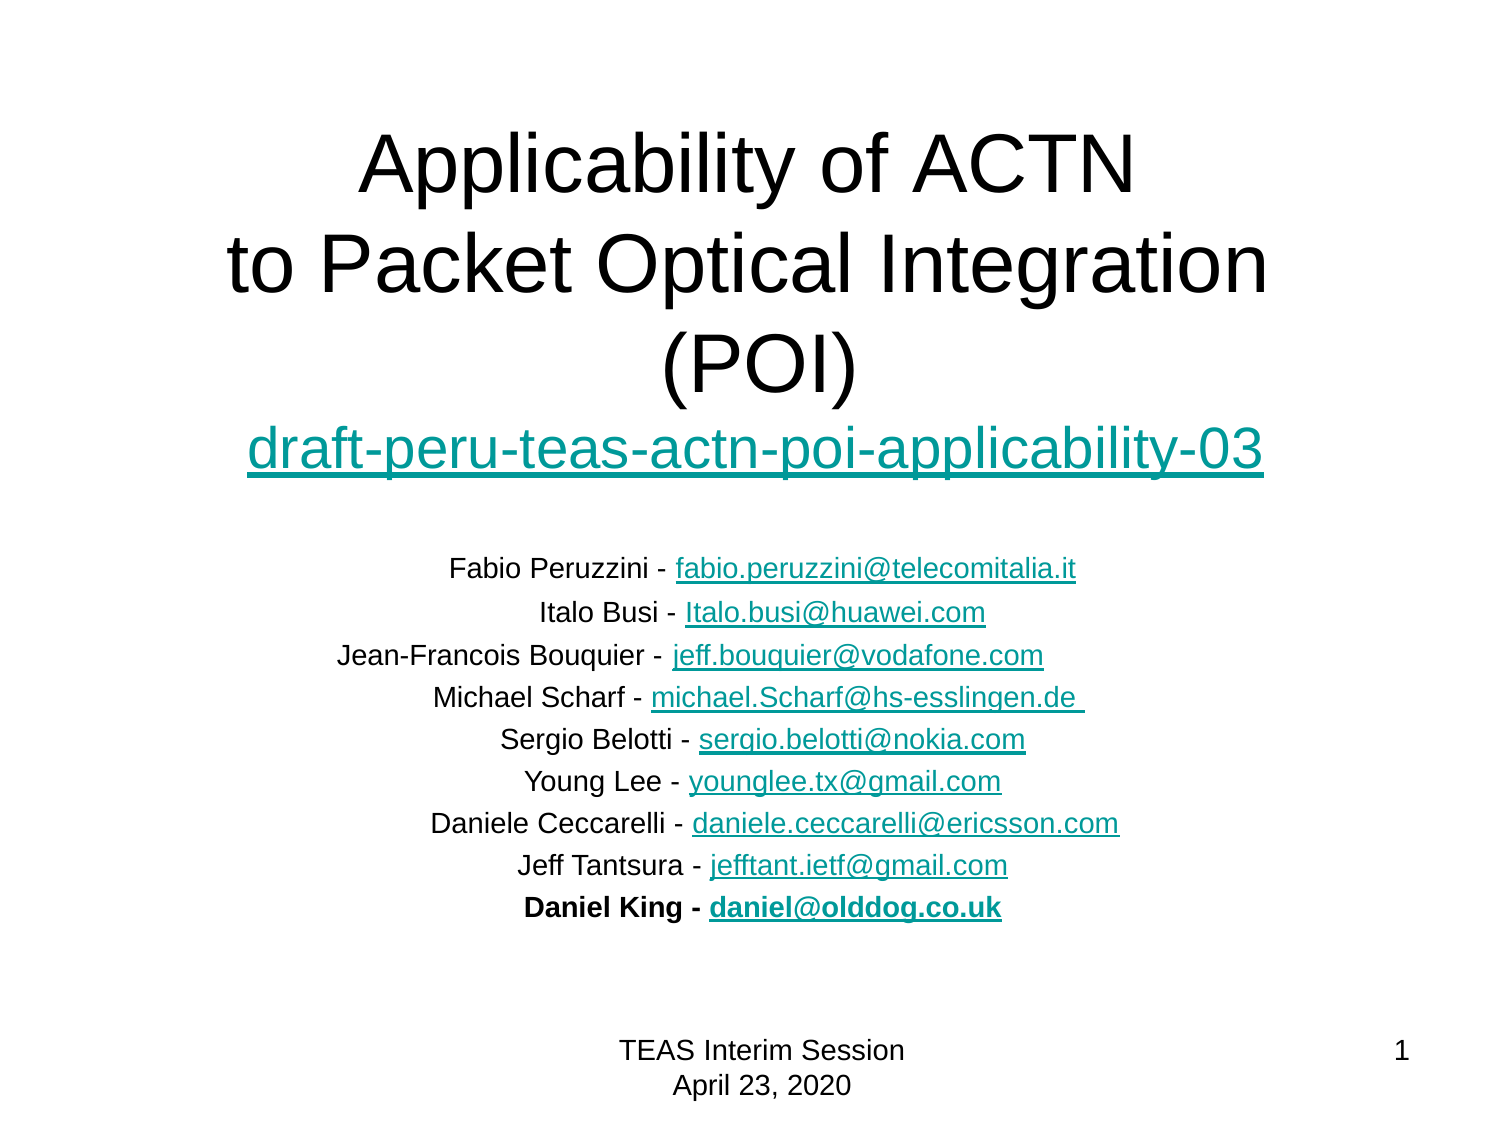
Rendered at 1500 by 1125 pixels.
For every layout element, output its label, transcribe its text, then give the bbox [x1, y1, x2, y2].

text_box Fabio Peruzzini - fabio.peruzzini@telecomitalia.it Italo Busi - Italo.busi@huawei.com Jean-Francois Bouquier - jeff.bouquier@vodafone.com Michael Scharf - michael.Scharf@hs-esslingen.de Sergio Belotti - sergio.belotti@nokia.com Young Lee - younglee.tx@gmail.com Daniele Ceccarelli - daniele.ceccarelli@ericsson.com Jeff Tantsura - jefftant.ietf@gmail.com Daniel King - daniel@olddog.co.uk [251, 540, 1273, 971]
title Applicability of ACTN to Packet Optical Integration (POI) [222, 107, 1274, 410]
text_box draft-peru-teas-actn-poi-applicability-03 [245, 408, 1267, 481]
footer TEAS Interim Session April 23, 2020 [587, 1031, 937, 1125]
slide_number 1 [1387, 1031, 1417, 1125]
